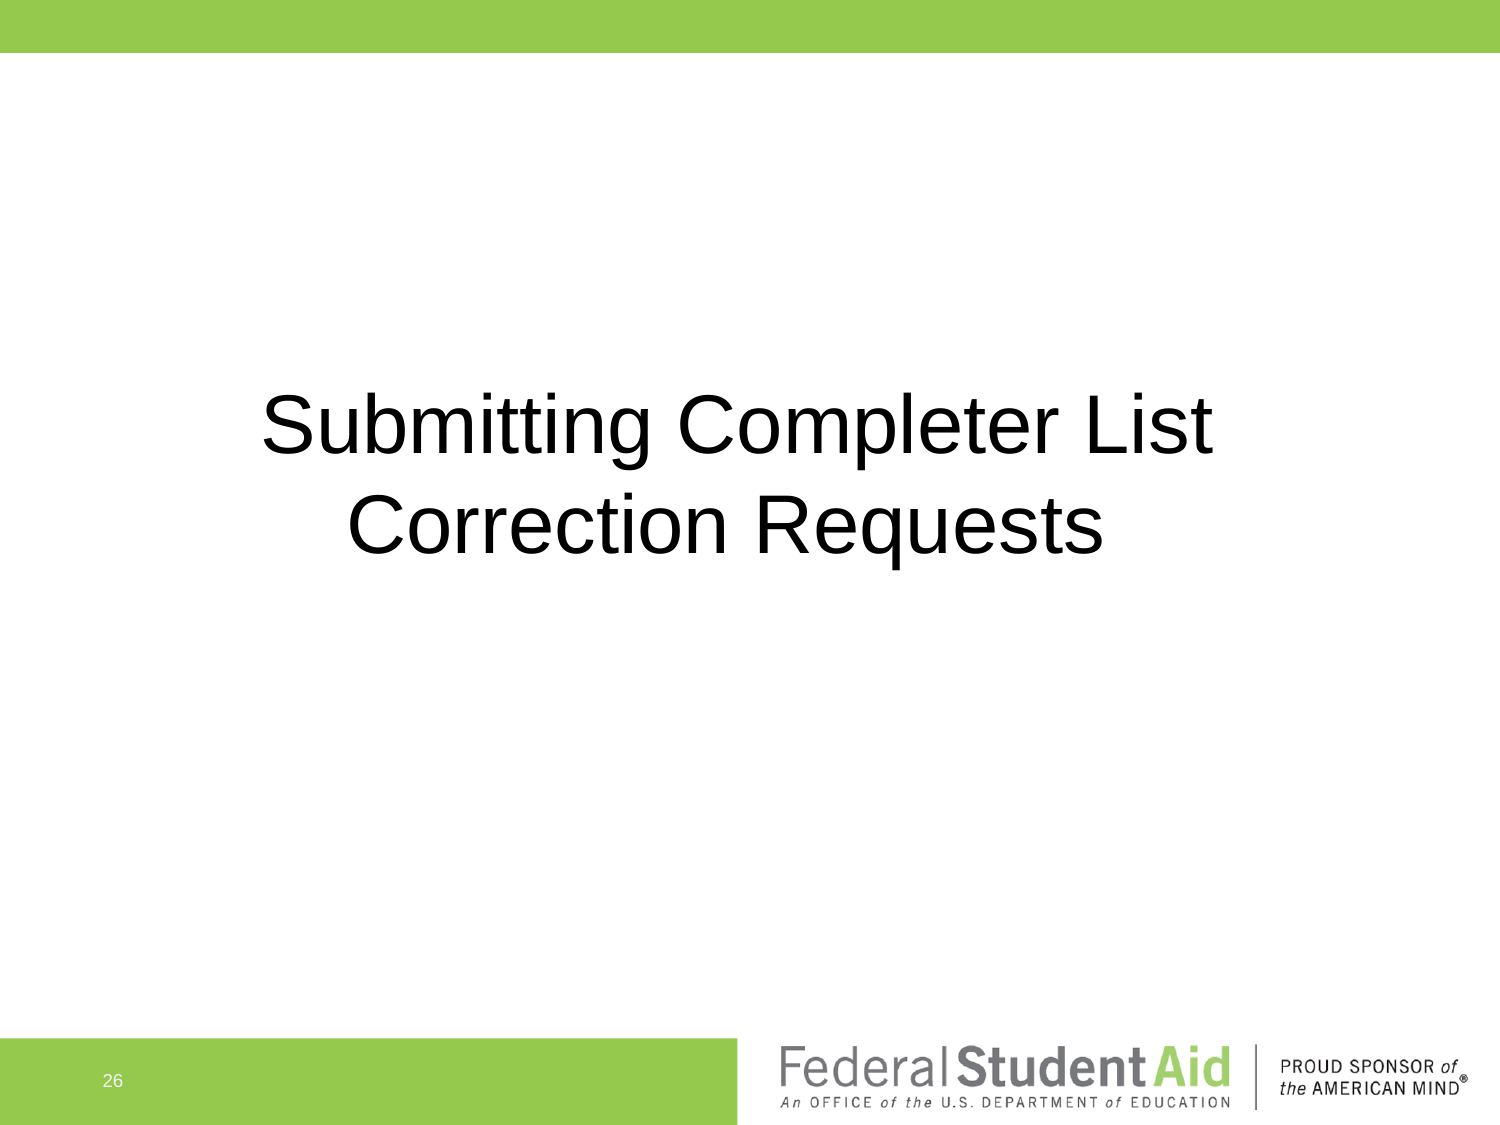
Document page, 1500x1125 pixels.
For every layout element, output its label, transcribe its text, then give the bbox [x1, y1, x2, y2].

picture [761, 1020, 1488, 1125]
title Submitting Completer List Correction Requests [62, 362, 1413, 484]
slide_number 26 [87, 1050, 438, 1110]
